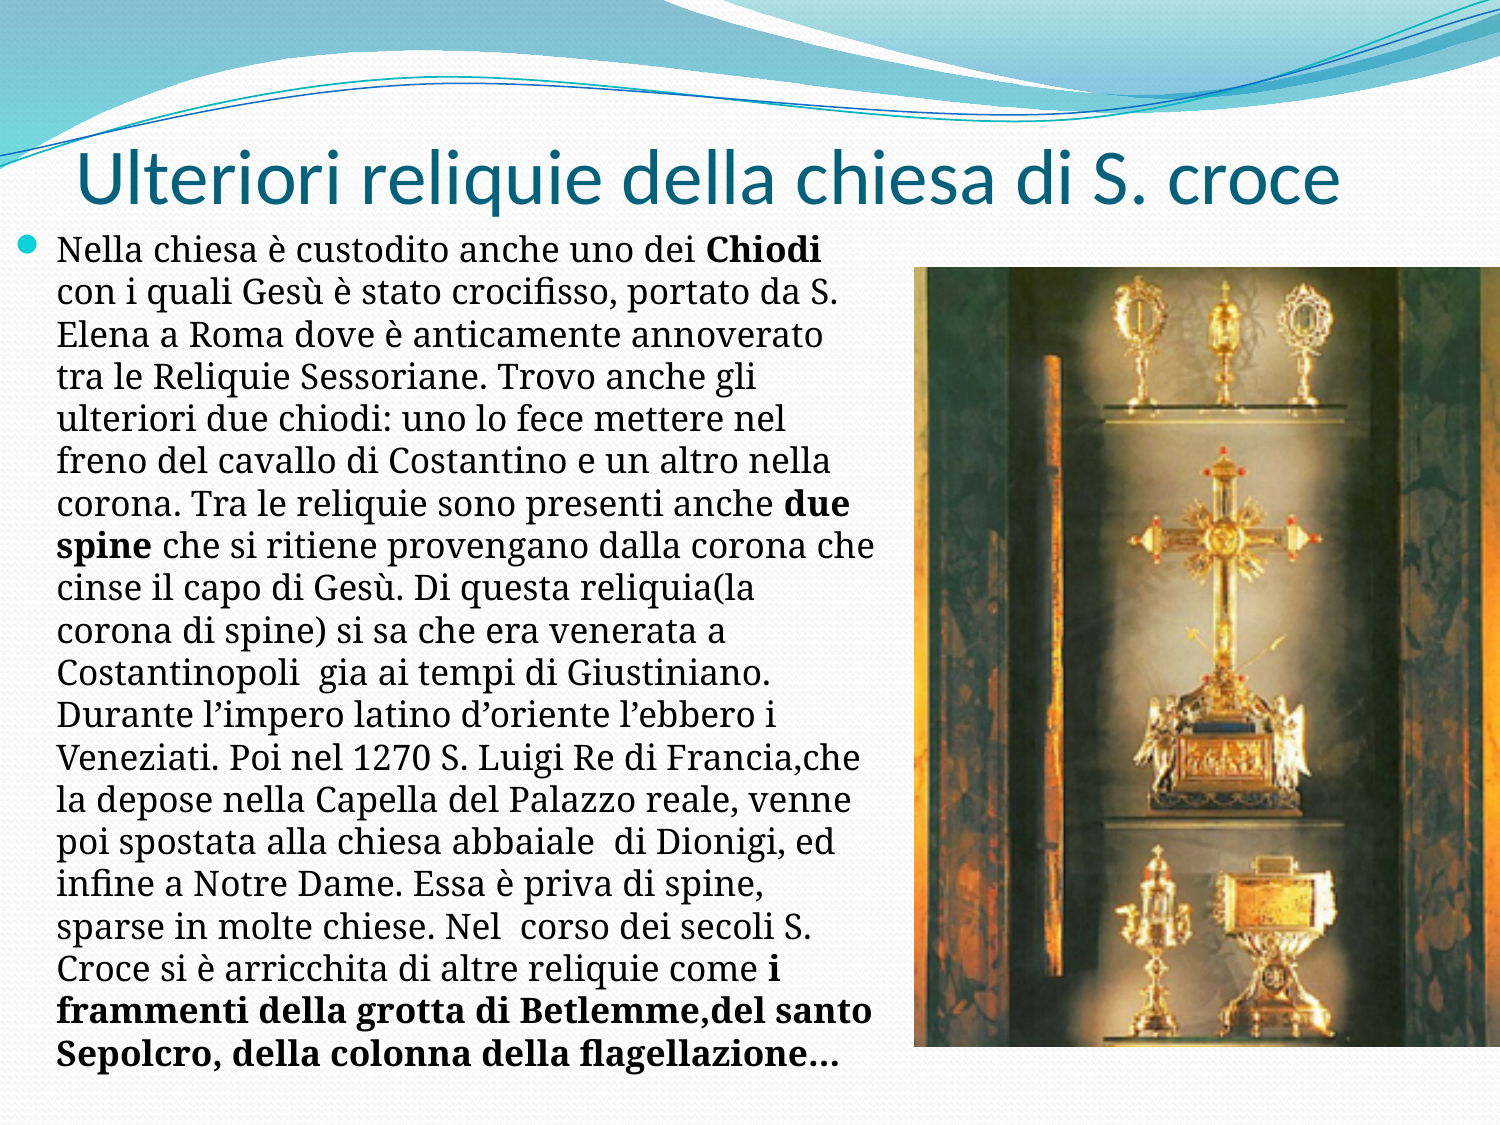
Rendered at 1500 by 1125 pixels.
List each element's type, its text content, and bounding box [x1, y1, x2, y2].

title Ulteriori reliquie della chiesa di S. croce [75, 115, 1425, 220]
list Nella chiesa è custodito anche uno dei Chiodi con i quali Gesù è stato crocifisso, portato da S. Elena a Roma dove è anticamente annoverato tra le Reliquie Sessoriane. Trovo anche gli ulteriori due chiodi: uno lo fece mettere nel freno del cavallo di Costantino e un altro nella corona. Tra le reliquie sono presenti anche due spine che si ritiene provengano dalla corona che cinse il capo di Gesù. Di questa reliquia(la corona di spine) si sa che era venerata a Costantinopoli gia ai tempi di Giustiniano. Durante l’impero latino d’oriente l’ebbero i Veneziati. Poi nel 1270 S. Luigi Re di Francia,che la depose nella Capella del Palazzo reale, venne poi spostata alla chiesa abbaiale di Dionigi, ed infine a Notre Dame. Essa è priva di spine, sparse in molte chiese. Nel corso dei secoli S. Croce si è arricchita di altre reliquie come i frammenti della grotta di Betlemme,del santo Sepolcro, della colonna della flagellazione… [0, 219, 892, 1083]
picture [914, 266, 1500, 1047]
